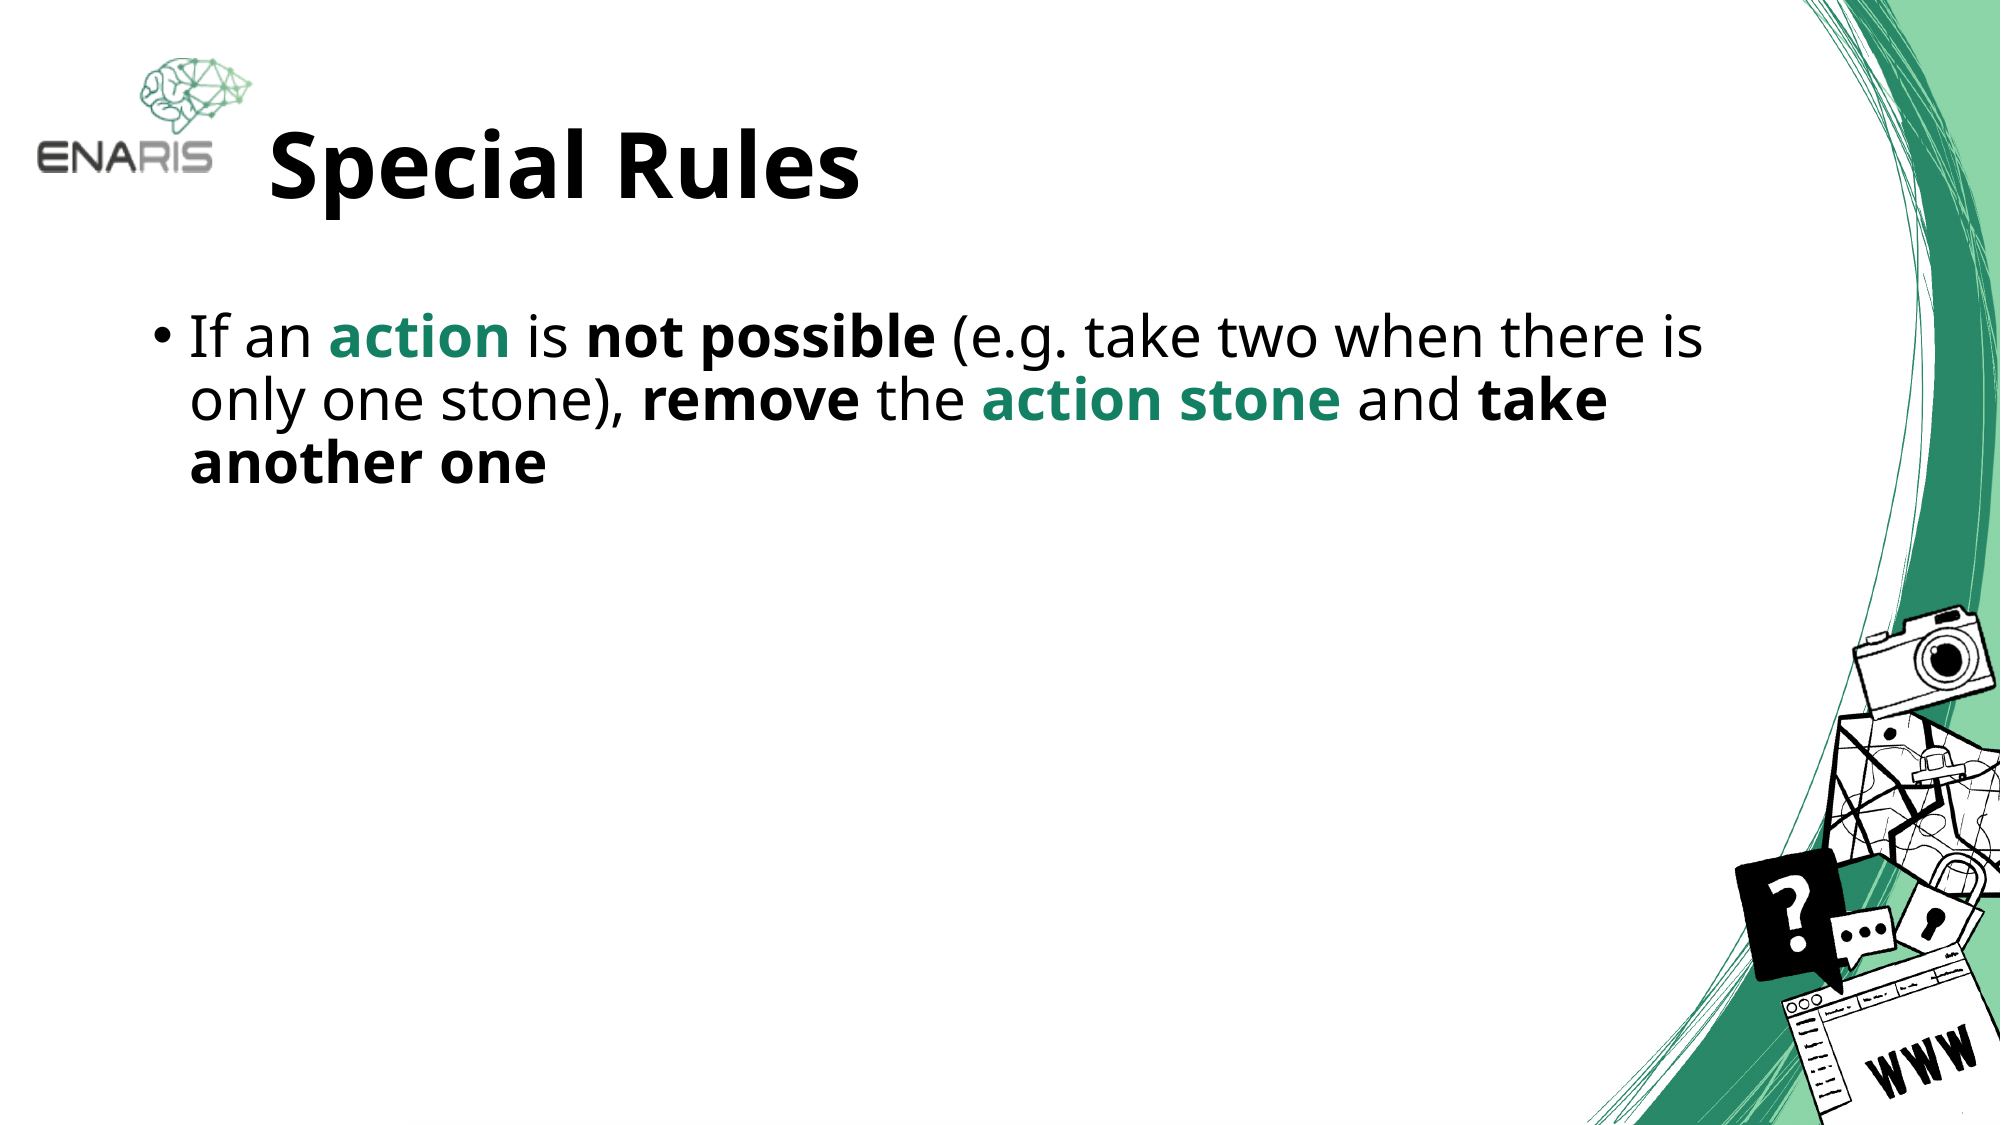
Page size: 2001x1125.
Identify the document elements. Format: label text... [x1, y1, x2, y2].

picture [37, 58, 254, 173]
list If an action is not possible (e.g. take two when there is only one stone), remove the action stone and take another one [137, 299, 1728, 1014]
picture [408, 0, 2000, 1125]
title Special Rules [253, 59, 1863, 278]
